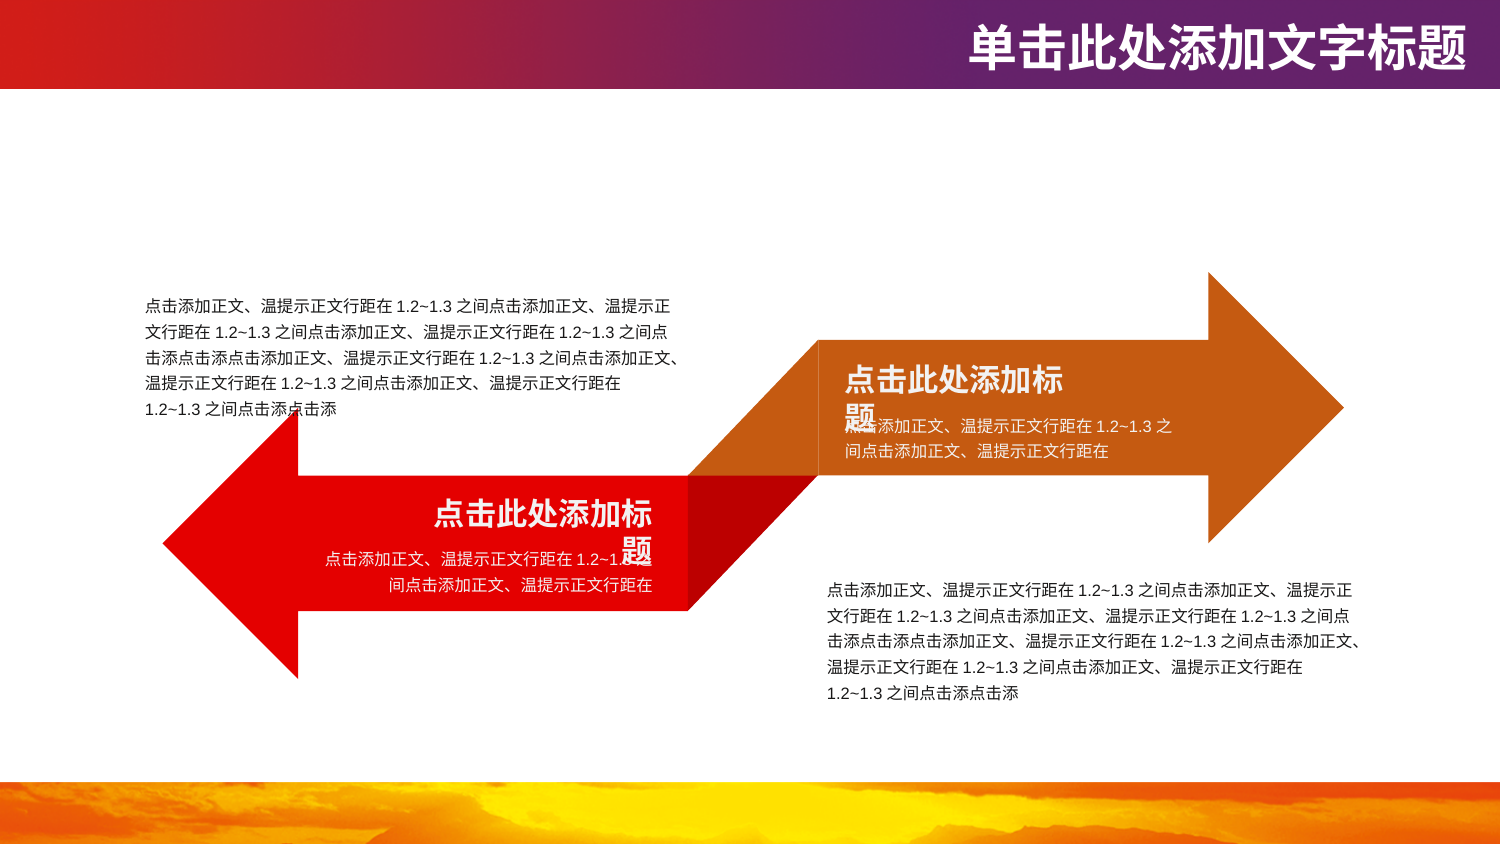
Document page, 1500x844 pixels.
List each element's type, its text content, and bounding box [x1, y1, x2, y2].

text_box 点击添加正文、温提示正文行距在1.2~1.3之间点击添加正文、温提示正文行距在1.2~1.3之间点击添加正文、温提示正文行距在1.2~1.3之间点击添点击添点击添加正文、温提示正文行距在1.2~1.3之间点击添加正文、温提示正文行距在1.2~1.3之间点击添加正文、温提示正文行距在1.2~1.3之间点击添点击添 [812, 566, 1370, 710]
picture [0, 0, 1500, 89]
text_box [162, 407, 819, 680]
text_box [687, 271, 1344, 544]
picture [0, 783, 1500, 844]
text_box 点击添加正文、温提示正文行距在1.2~1.3之间点击添加正文、温提示正文行距在1.2~1.3之间点击添加正文、温提示正文行距在1.2~1.3之间点击添点击添点击添加正文、温提示正文行距在1.2~1.3之间点击添加正文、温提示正文行距在1.2~1.3之间点击添加正文、温提示正文行距在1.2~1.3之间点击添点击添 [130, 283, 687, 427]
